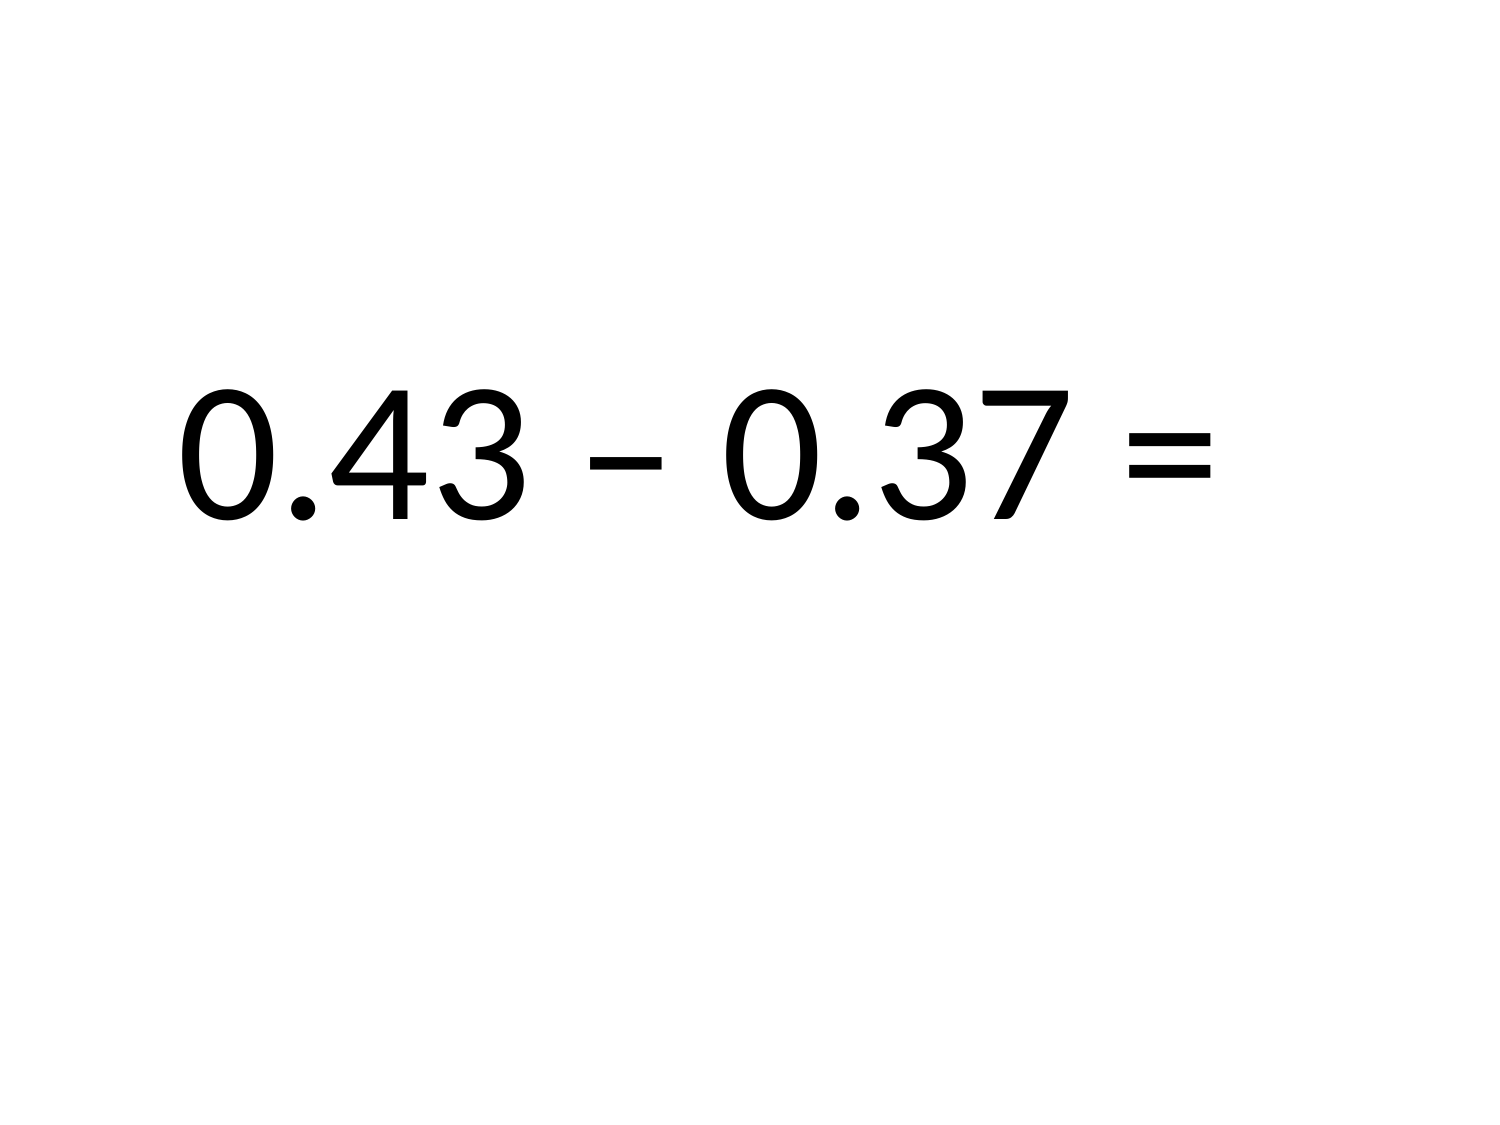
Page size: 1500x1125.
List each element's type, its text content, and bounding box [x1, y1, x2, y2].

text_box 0.43 – 0.37 = [162, 312, 1350, 568]
